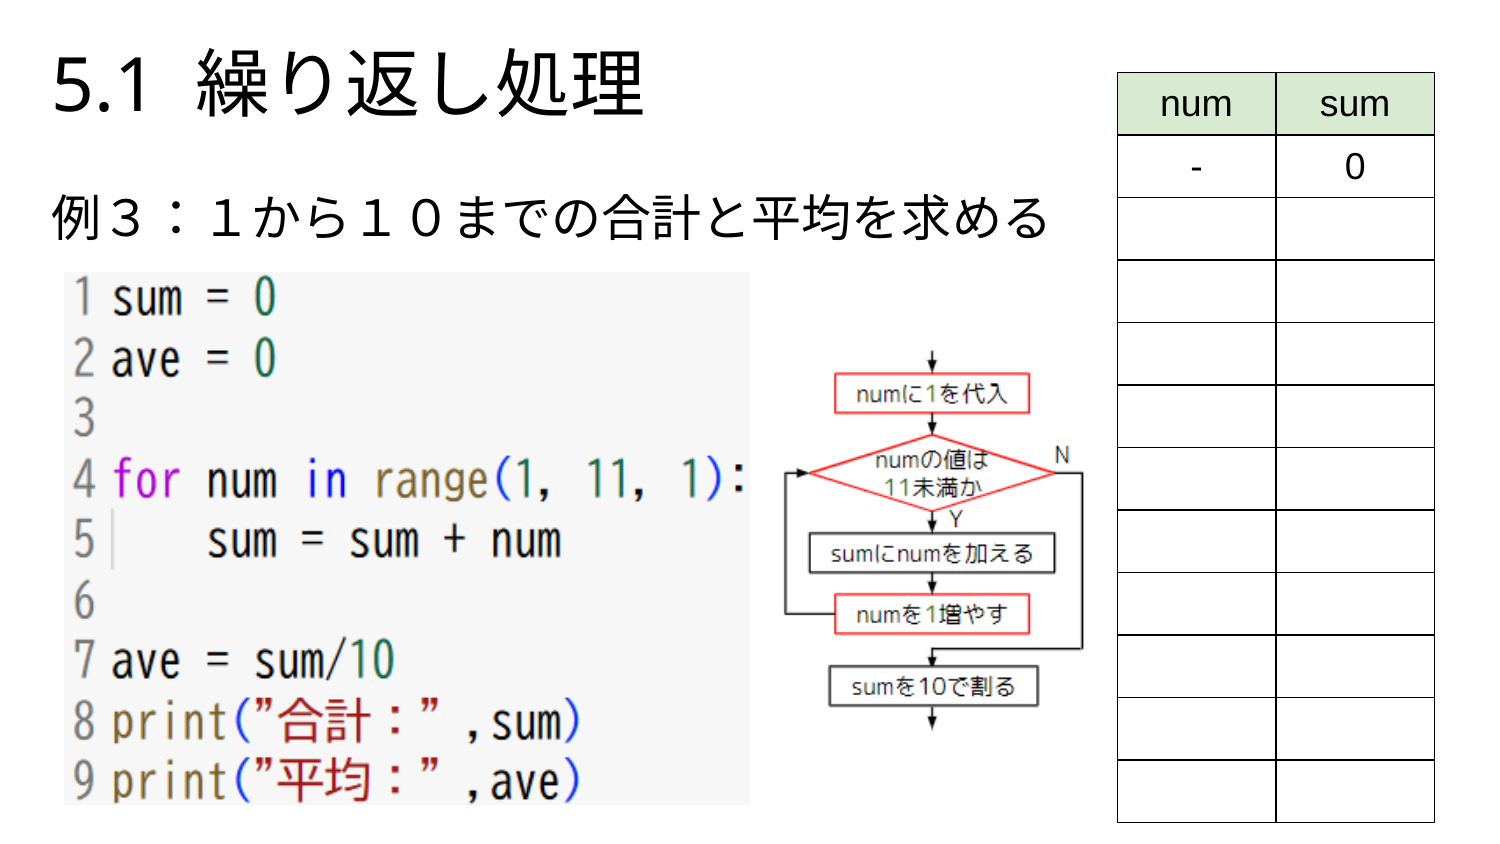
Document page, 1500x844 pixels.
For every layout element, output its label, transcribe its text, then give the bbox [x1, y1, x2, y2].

table_cell [1118, 573, 1275, 634]
table_cell [1118, 448, 1275, 509]
table_cell - [1118, 136, 1275, 197]
table_cell [1118, 761, 1275, 822]
table_cell [1118, 698, 1275, 759]
picture [774, 346, 1093, 732]
table_cell [1277, 698, 1434, 759]
table_cell [1277, 761, 1434, 822]
table_header num [1118, 73, 1275, 134]
table_cell [1118, 261, 1275, 322]
table_cell [1277, 448, 1434, 509]
table_cell [1277, 386, 1434, 447]
title 5.1 繰り返し処理 [36, 21, 1435, 131]
table_cell [1118, 198, 1275, 259]
table_cell 0 [1277, 136, 1434, 197]
table_cell [1118, 511, 1275, 572]
table_cell [1277, 198, 1434, 259]
table_cell [1277, 636, 1434, 697]
table_cell [1118, 636, 1275, 697]
table_cell [1118, 323, 1275, 384]
table_cell [1118, 386, 1275, 447]
picture [64, 272, 751, 806]
table_cell [1277, 511, 1434, 572]
table_cell [1277, 323, 1434, 384]
text_box 例３：１から１０までの合計と平均を求める [36, 171, 1071, 262]
table_cell [1277, 261, 1434, 322]
table_header sum [1277, 73, 1434, 134]
table_cell [1277, 573, 1434, 634]
